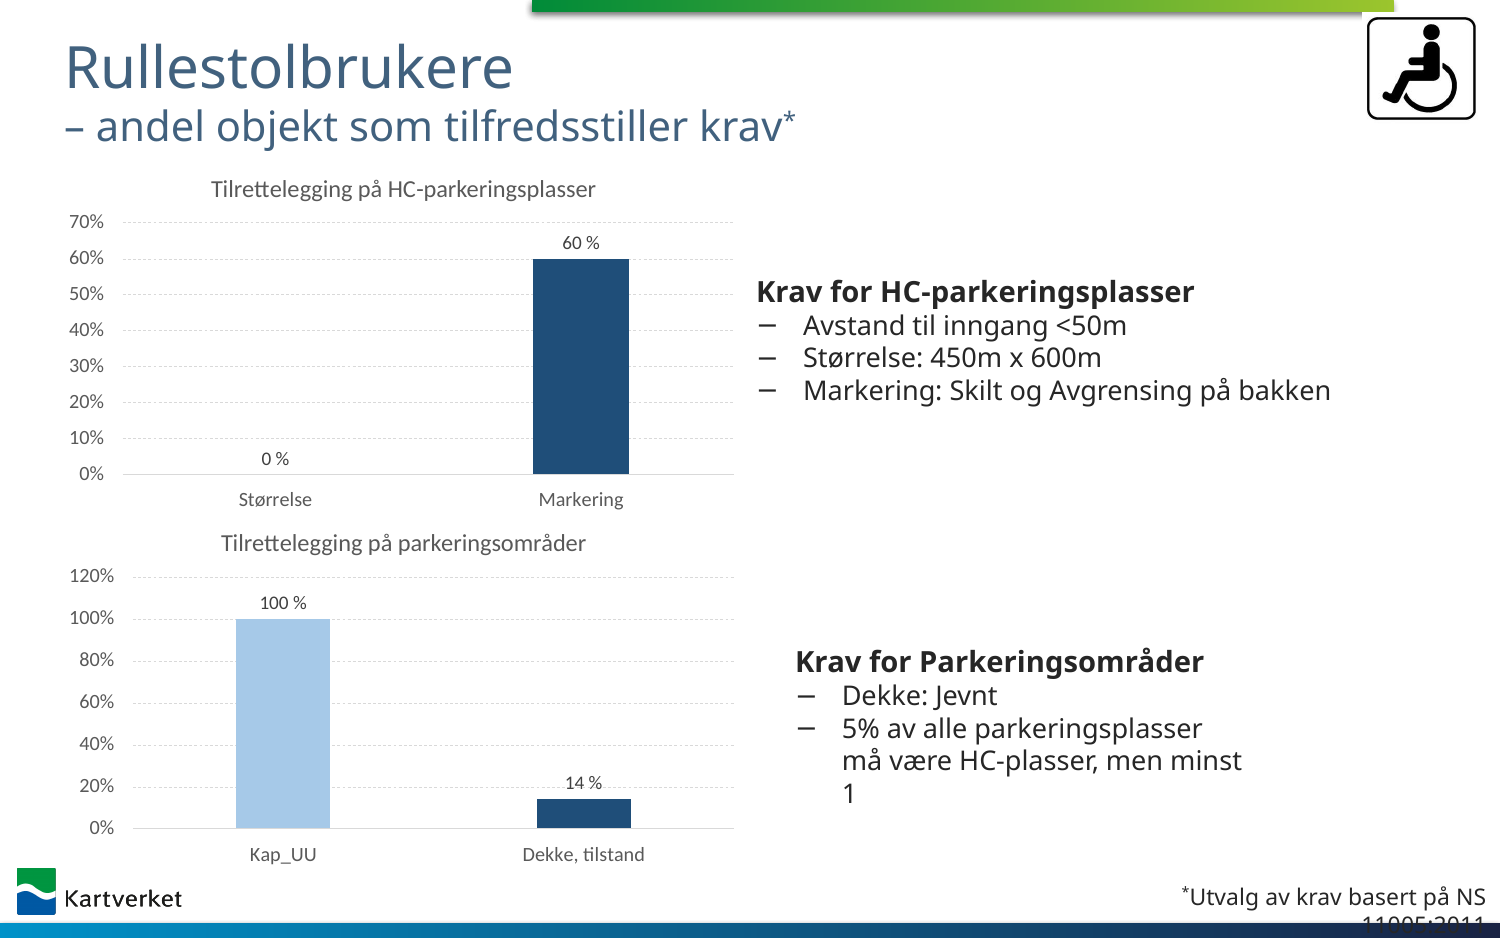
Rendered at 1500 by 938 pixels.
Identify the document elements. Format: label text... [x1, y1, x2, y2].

picture [62, 166, 746, 519]
text_box Krav for HC-parkeringsplasser Avstand til inngang <50m Størrelse: 450m x 600m Markering: Skilt og Avgrensing på bakken [750, 265, 1346, 413]
text_box Krav for Parkeringsområder Dekke: Jevnt 5% av alle parkeringsplasser må være HC-plasser, men minst 1 [780, 636, 1261, 816]
text_box *Utvalg av krav basert på NS 11005:2011 [1068, 873, 1500, 938]
text_box Rullestolbrukere – andel objekt som tilfredsstiller krav* [49, 25, 1431, 158]
picture [62, 520, 746, 874]
picture [1362, 12, 1481, 126]
